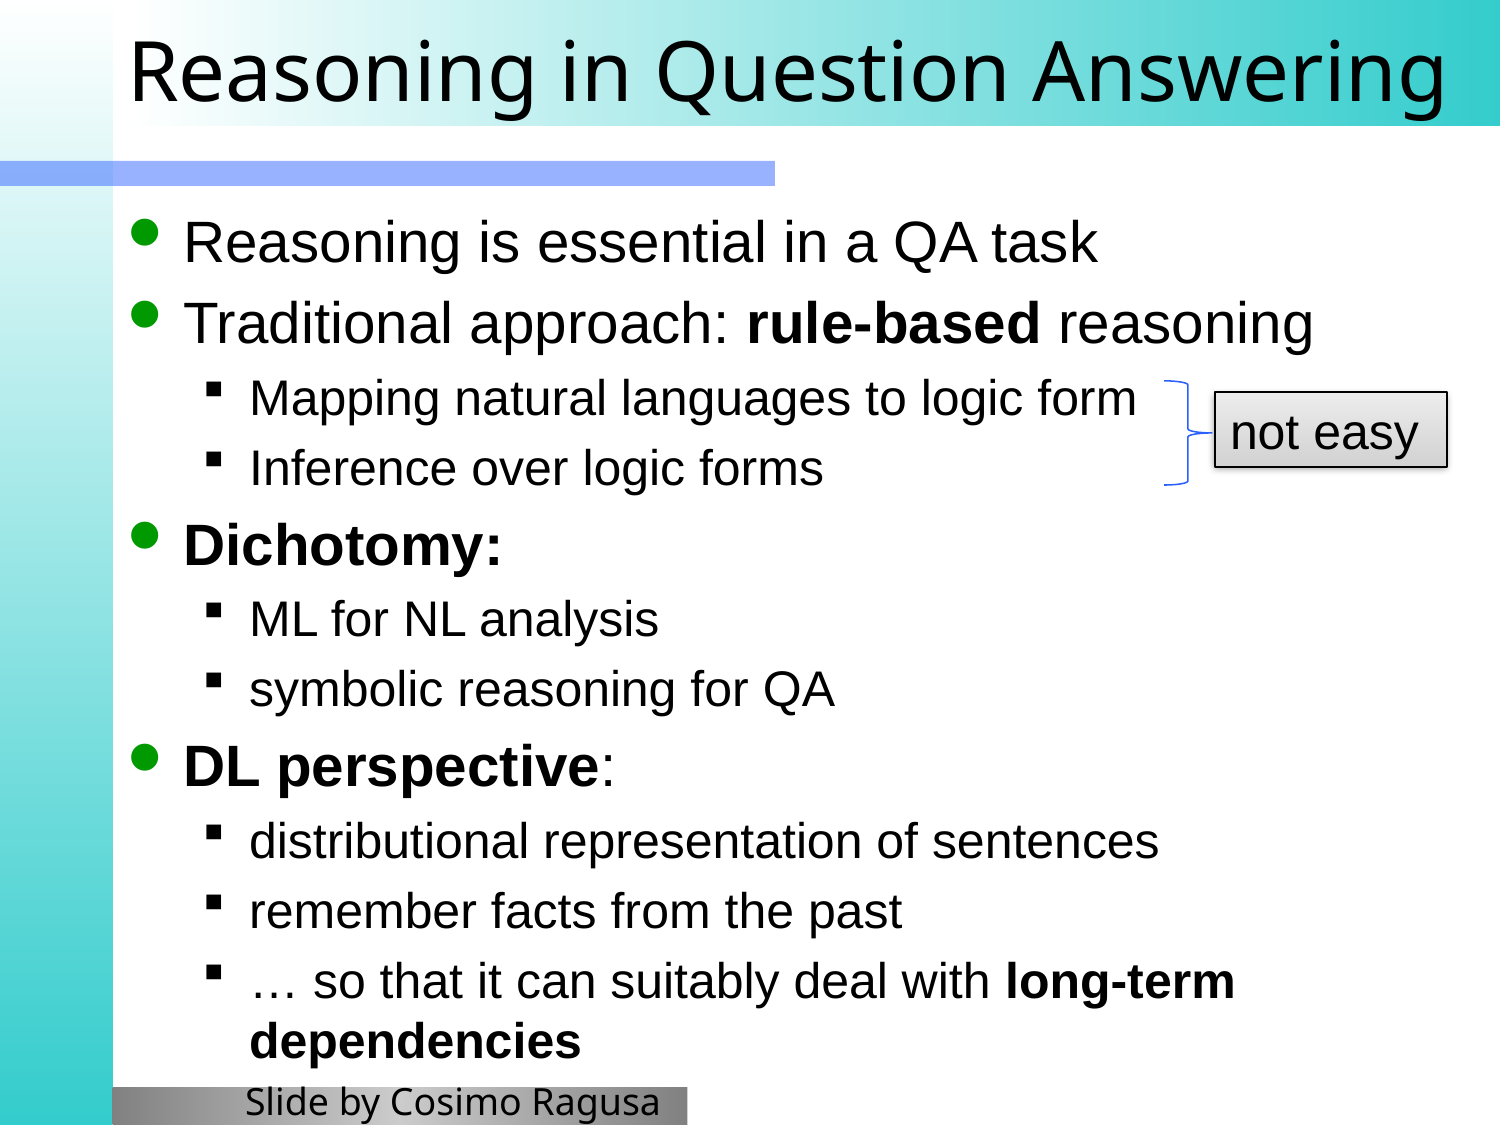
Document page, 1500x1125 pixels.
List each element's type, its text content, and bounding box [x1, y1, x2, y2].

title Reasoning in Question Answering [111, 3, 1500, 133]
text_box not easy [1214, 391, 1448, 468]
list Reasoning is essential in a QA task Traditional approach: rule-based reasoning Mapping natural languages to logic form Inference over logic forms Dichotomy: ML for NL analysis symbolic reasoning for QA DL perspective: distributional representation of sentences remember facts from the past … so that it can suitably deal with long-term dependencies [111, 196, 1500, 1116]
text_box [1164, 380, 1213, 486]
text_box Slide by Cosimo Ragusa [230, 1070, 703, 1125]
